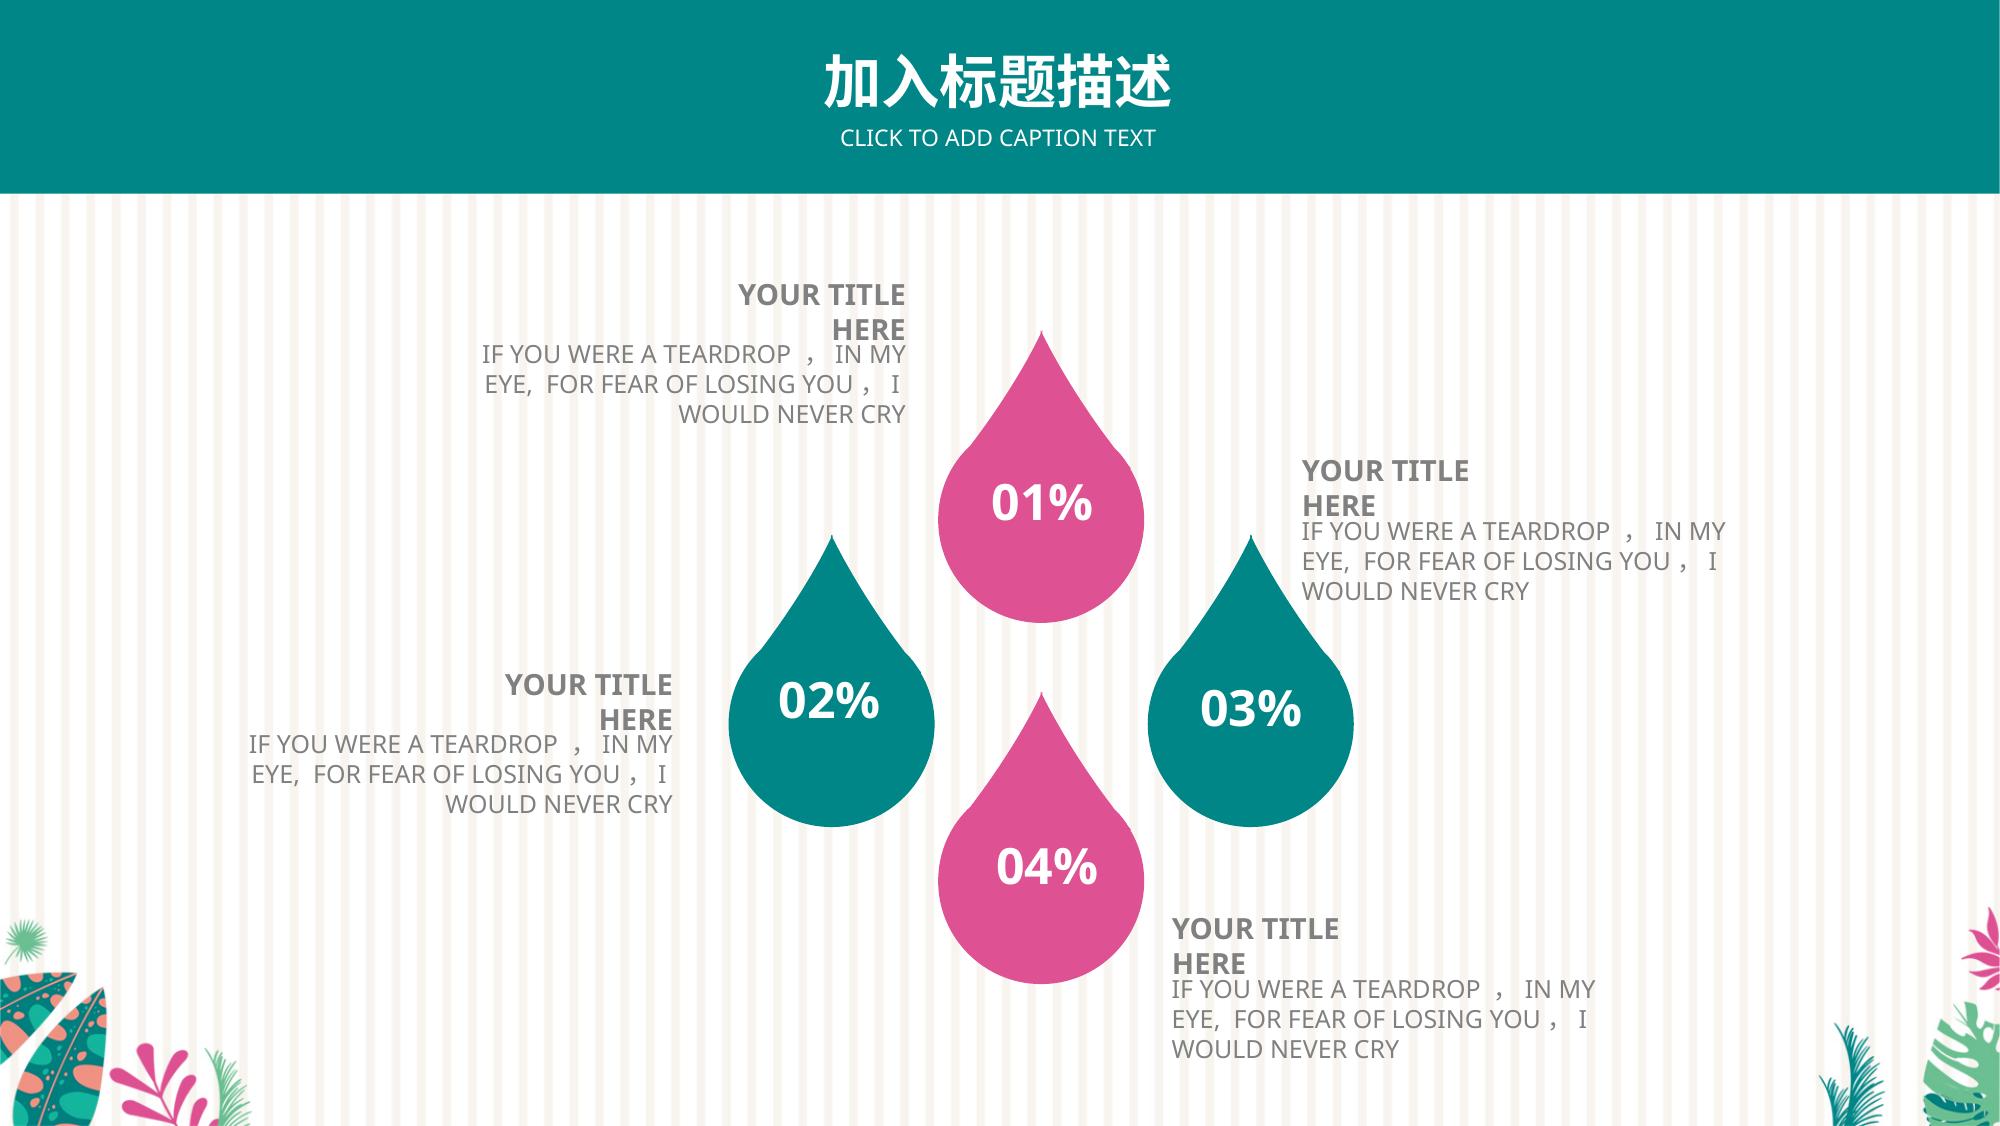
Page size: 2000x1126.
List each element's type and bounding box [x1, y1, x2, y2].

text_box [0, 0, 2000, 194]
picture [0, 194, 2000, 1126]
text_box [182, 268, 1792, 1049]
